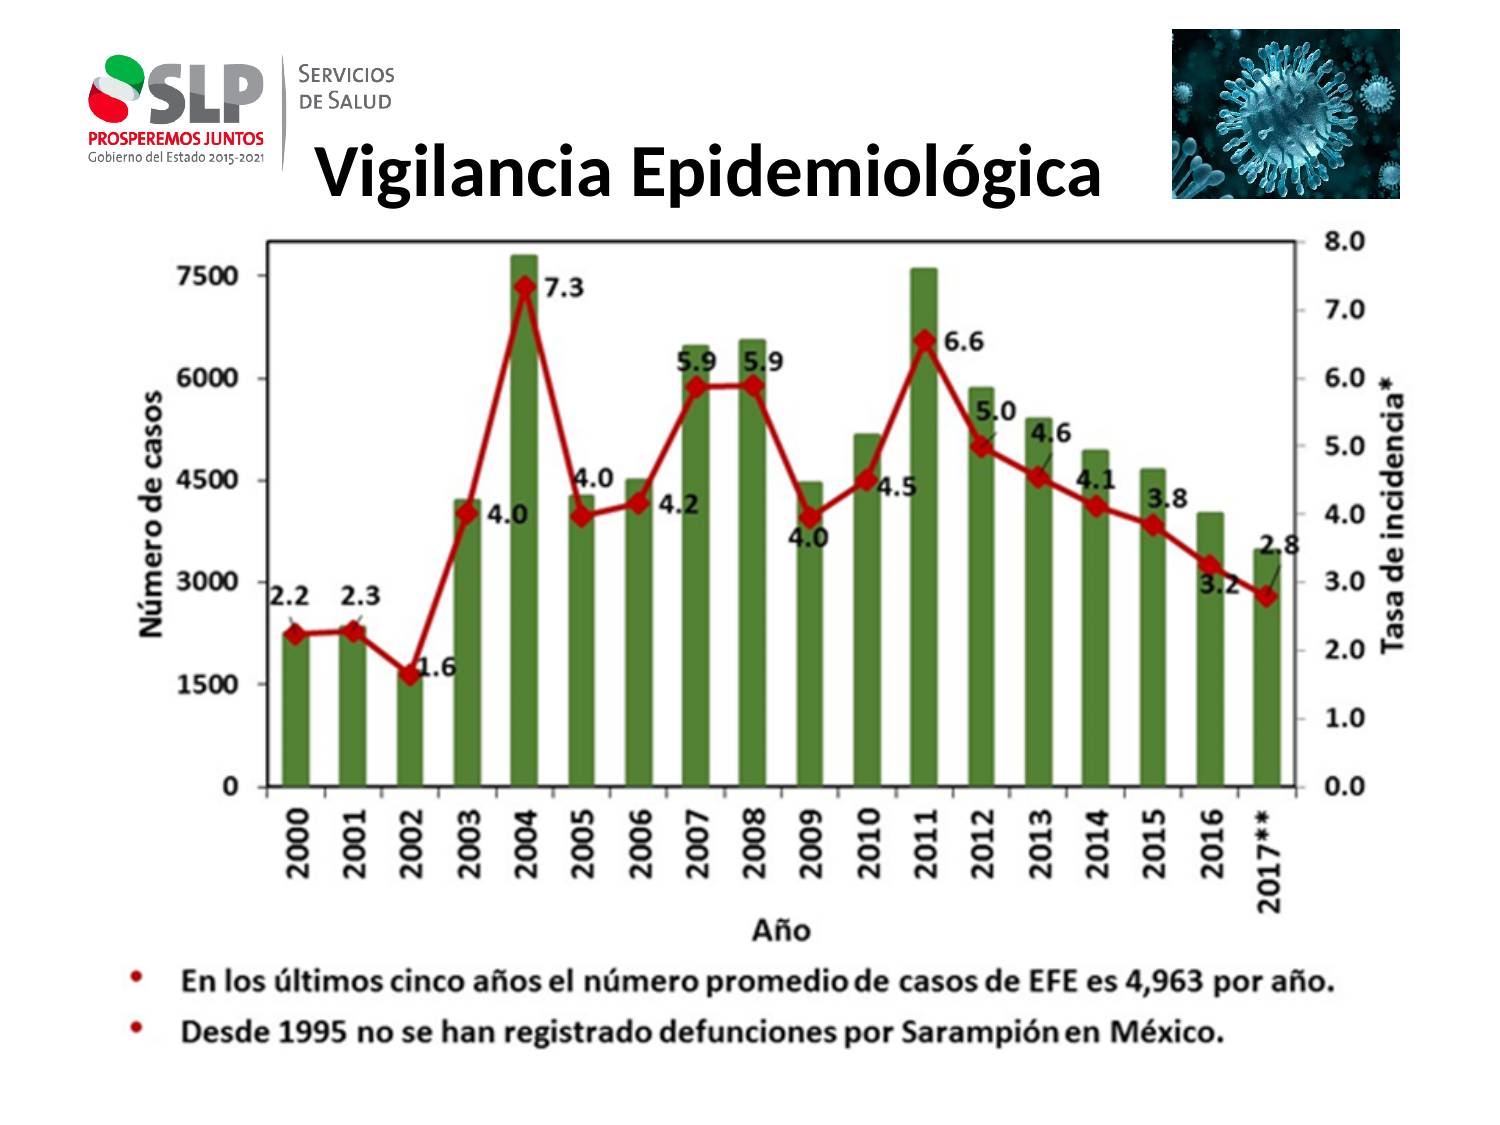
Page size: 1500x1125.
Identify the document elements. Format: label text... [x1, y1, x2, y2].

picture [88, 54, 394, 172]
picture [1172, 29, 1400, 199]
text_box Vigilancia Epidemiológica [171, 113, 1229, 218]
picture [100, 219, 1453, 1053]
